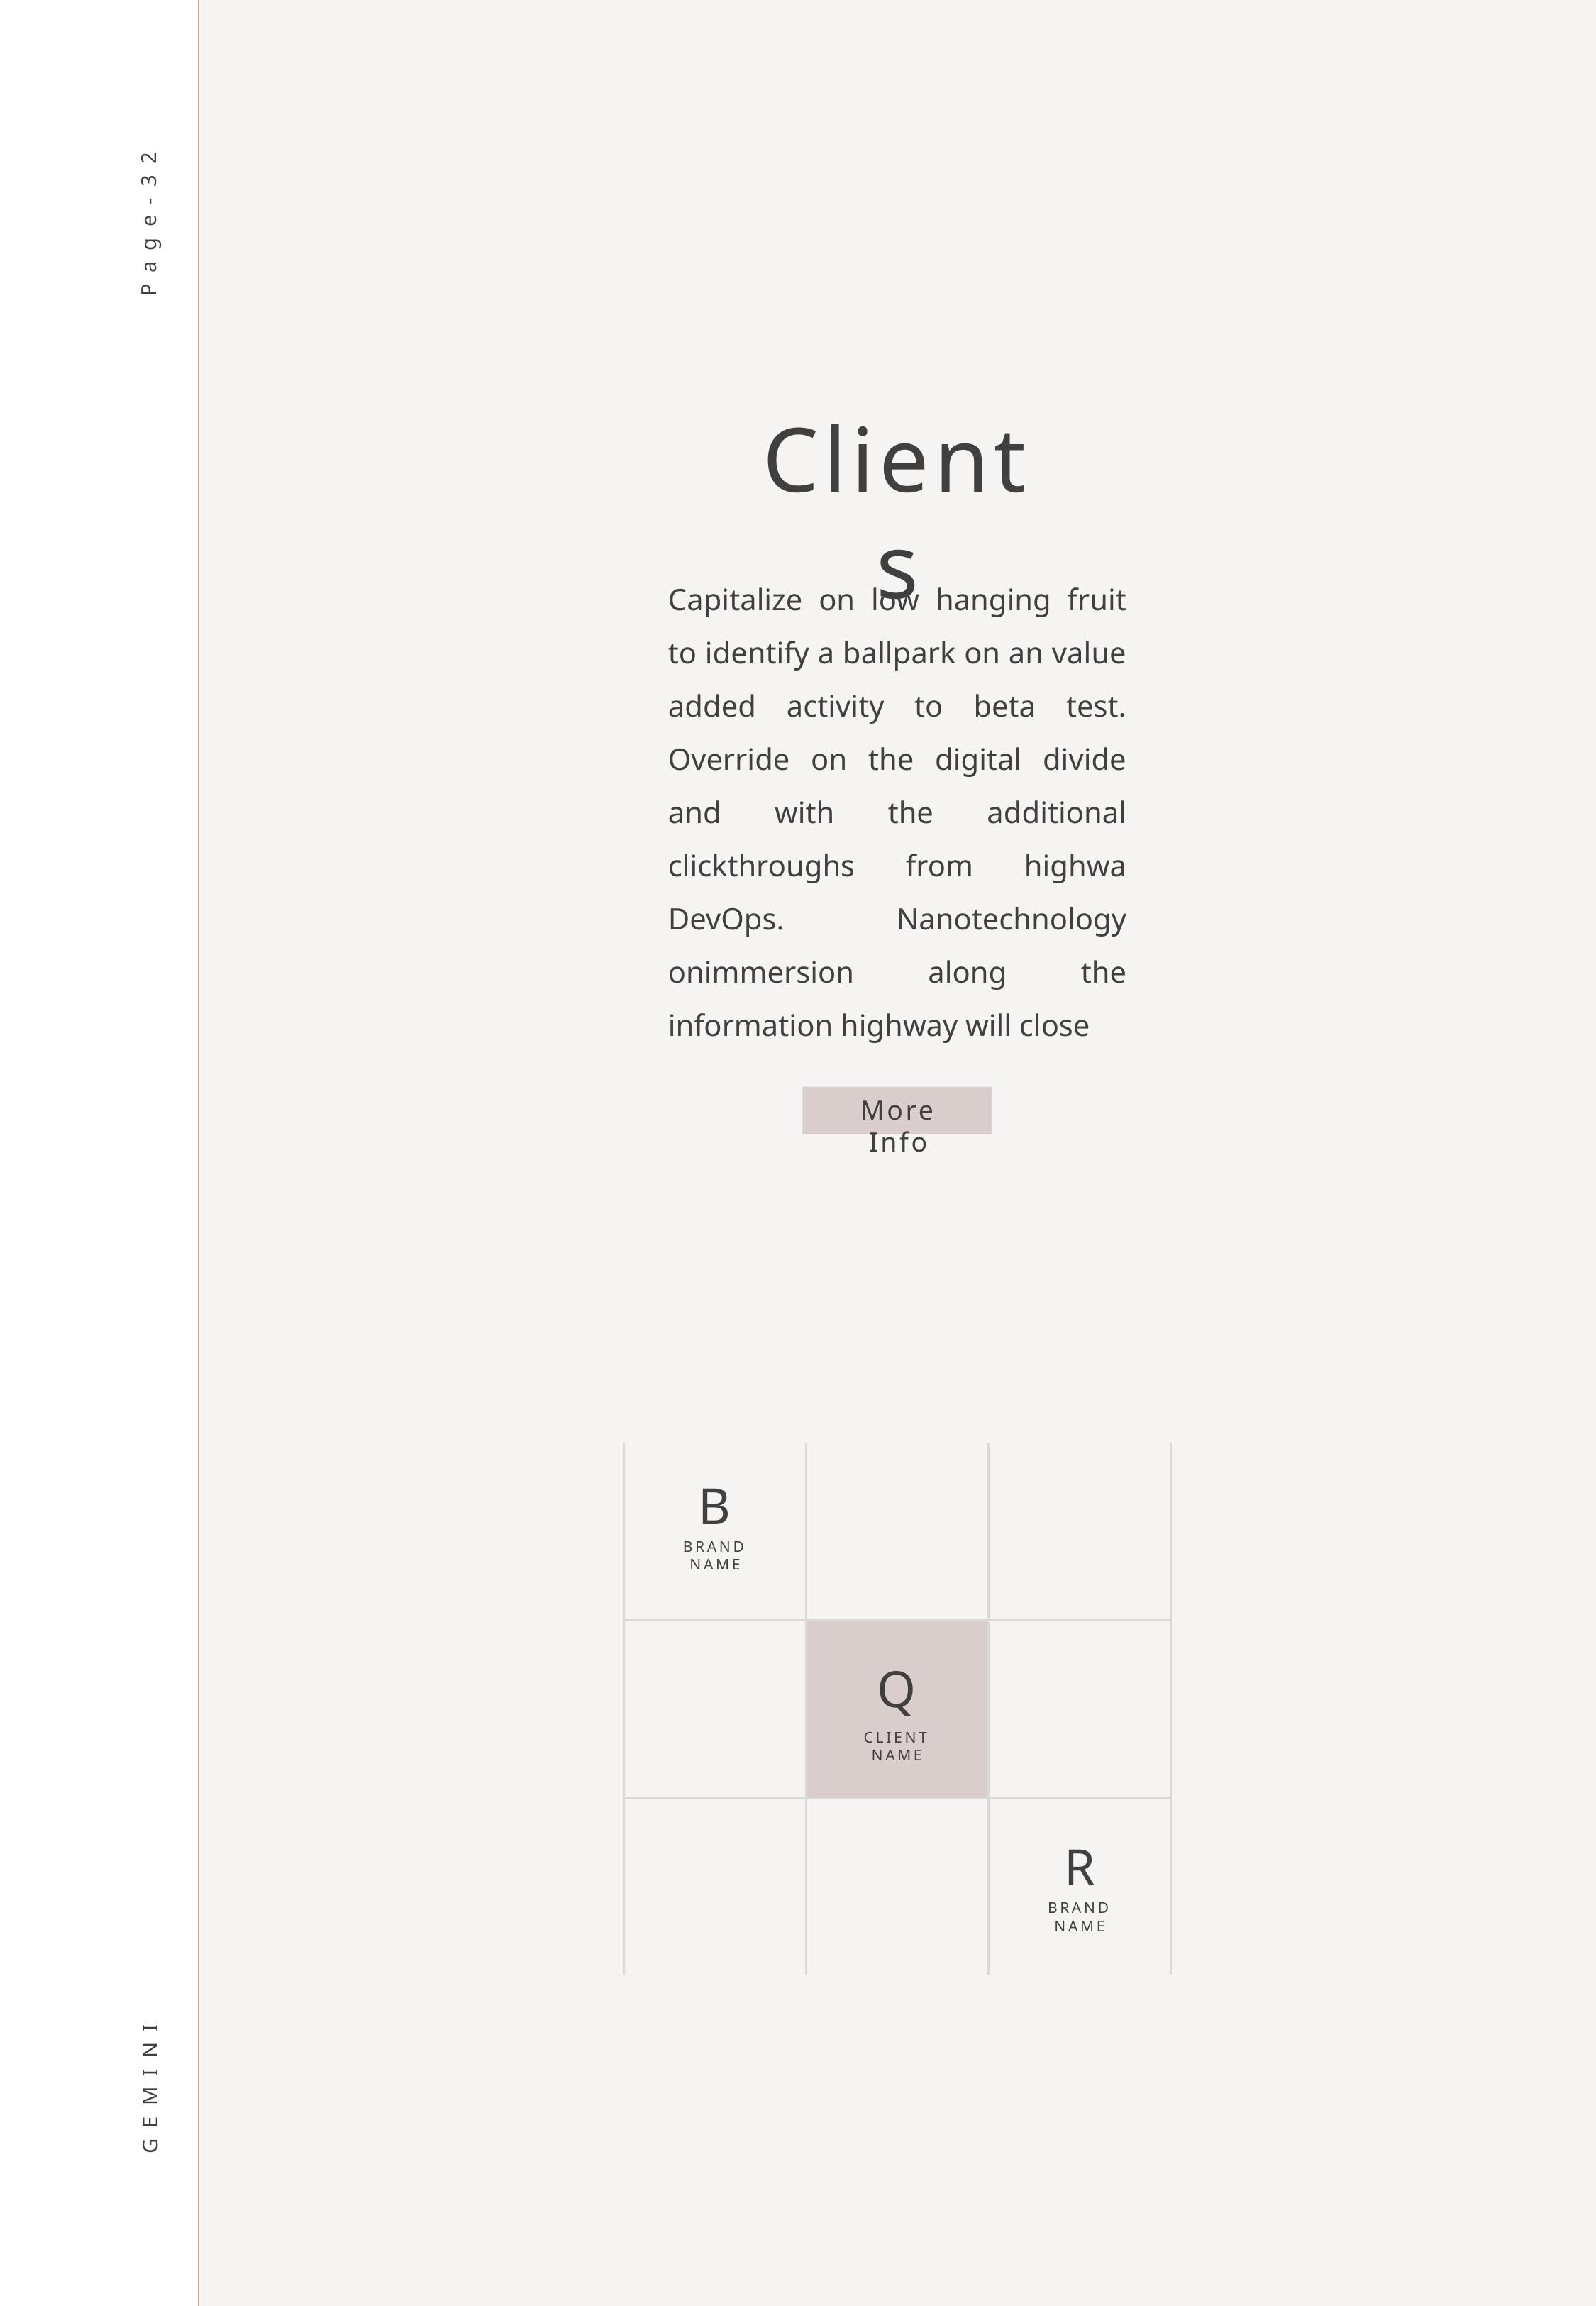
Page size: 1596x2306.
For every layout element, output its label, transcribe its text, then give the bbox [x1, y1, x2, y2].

text_box [802, 1086, 993, 1135]
text_box B [677, 1469, 753, 1532]
text_box Capitalize on low hanging fruit to identify a ballpark on an value added activity to beta test. Override on the digital divide and with the additional clickthroughs from highwa DevOps. Nanotechnology onimmersion along the information highway will close [658, 557, 1137, 1047]
text_box Clients [746, 398, 1048, 557]
text_box CLIENT NAME [830, 1722, 964, 1769]
slide_number Page-32 [199, 141, 824, 501]
slide_number Page-32 [0, 141, 198, 501]
text_box Q [859, 1652, 935, 1722]
text_box BRAND NAME [648, 1532, 782, 1579]
text_box [807, 1621, 987, 1797]
text_box [199, 0, 1596, 2306]
text_box R [1041, 1831, 1118, 1893]
text_box BRAND NAME [1013, 1893, 1146, 1940]
text_box More Info [818, 1088, 978, 1163]
text_box GEMINI [131, 1979, 167, 2165]
